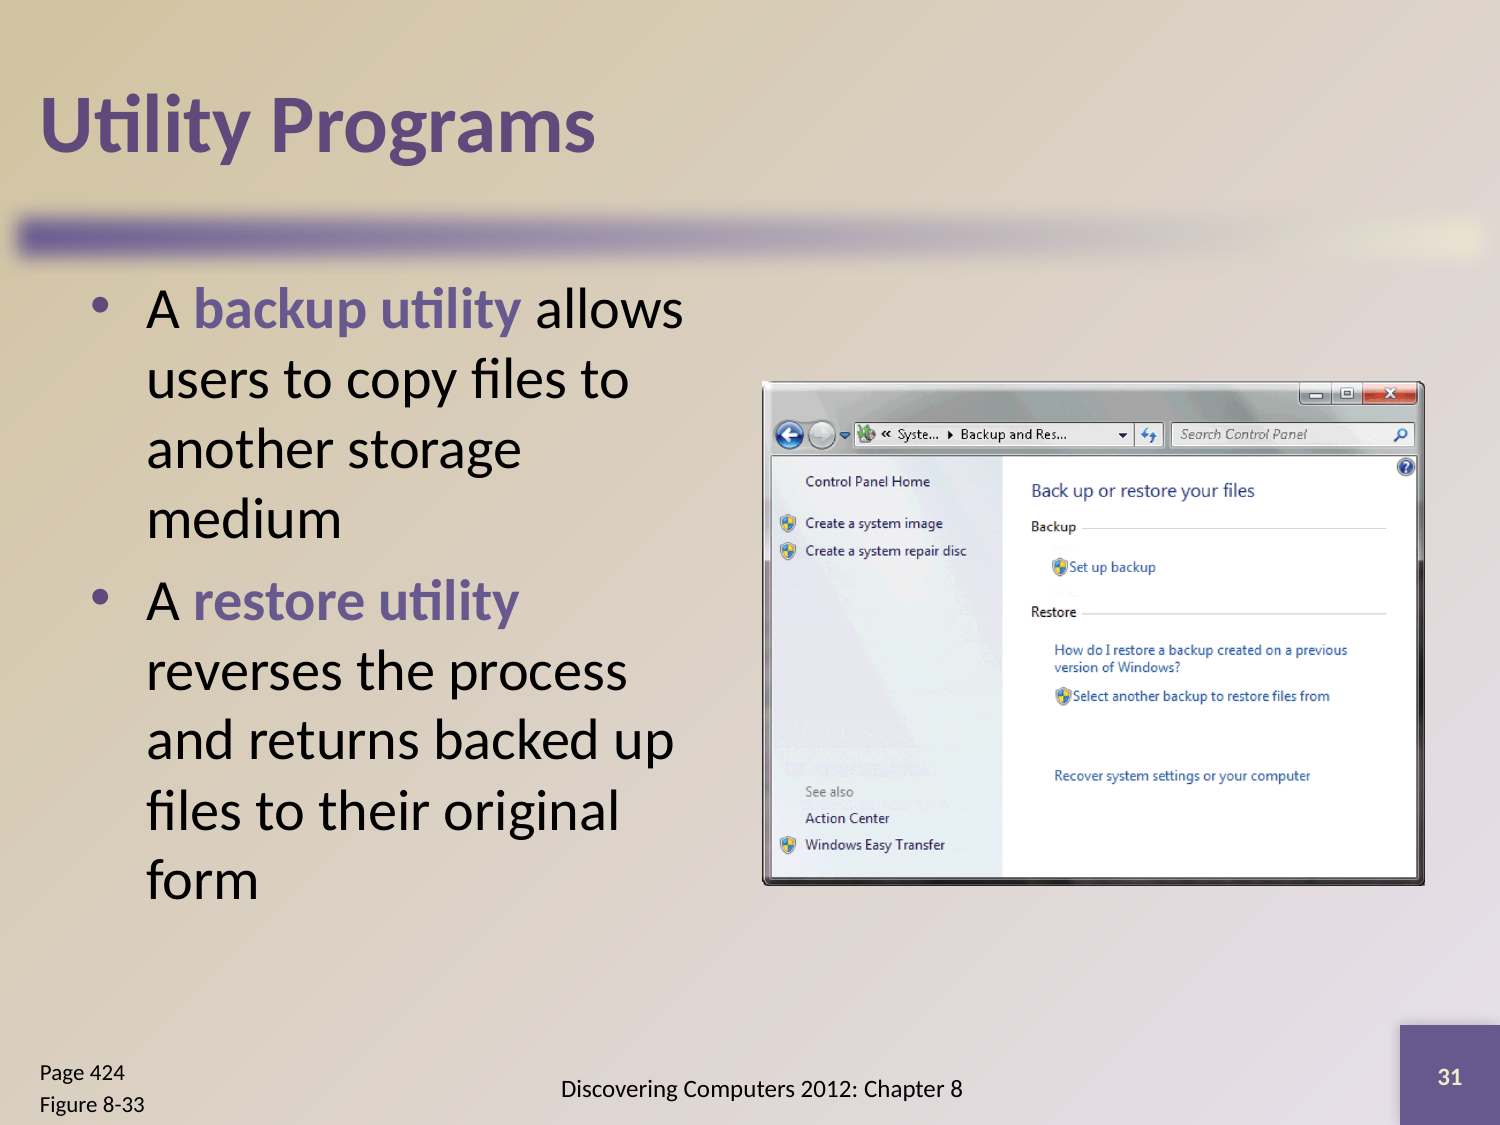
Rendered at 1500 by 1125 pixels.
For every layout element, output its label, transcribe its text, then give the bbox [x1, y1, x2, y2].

slide_number 31 [1400, 1025, 1500, 1125]
list A backup utility allows users to copy files to another storage medium A restore utility reverses the process and returns backed up files to their original form [75, 262, 738, 1005]
title Utility Programs [24, 24, 1475, 213]
footer Discovering Computers 2012: Chapter 8 [450, 1050, 1075, 1125]
list Page 424 Figure 8-33 [24, 1050, 300, 1125]
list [762, 381, 1426, 887]
